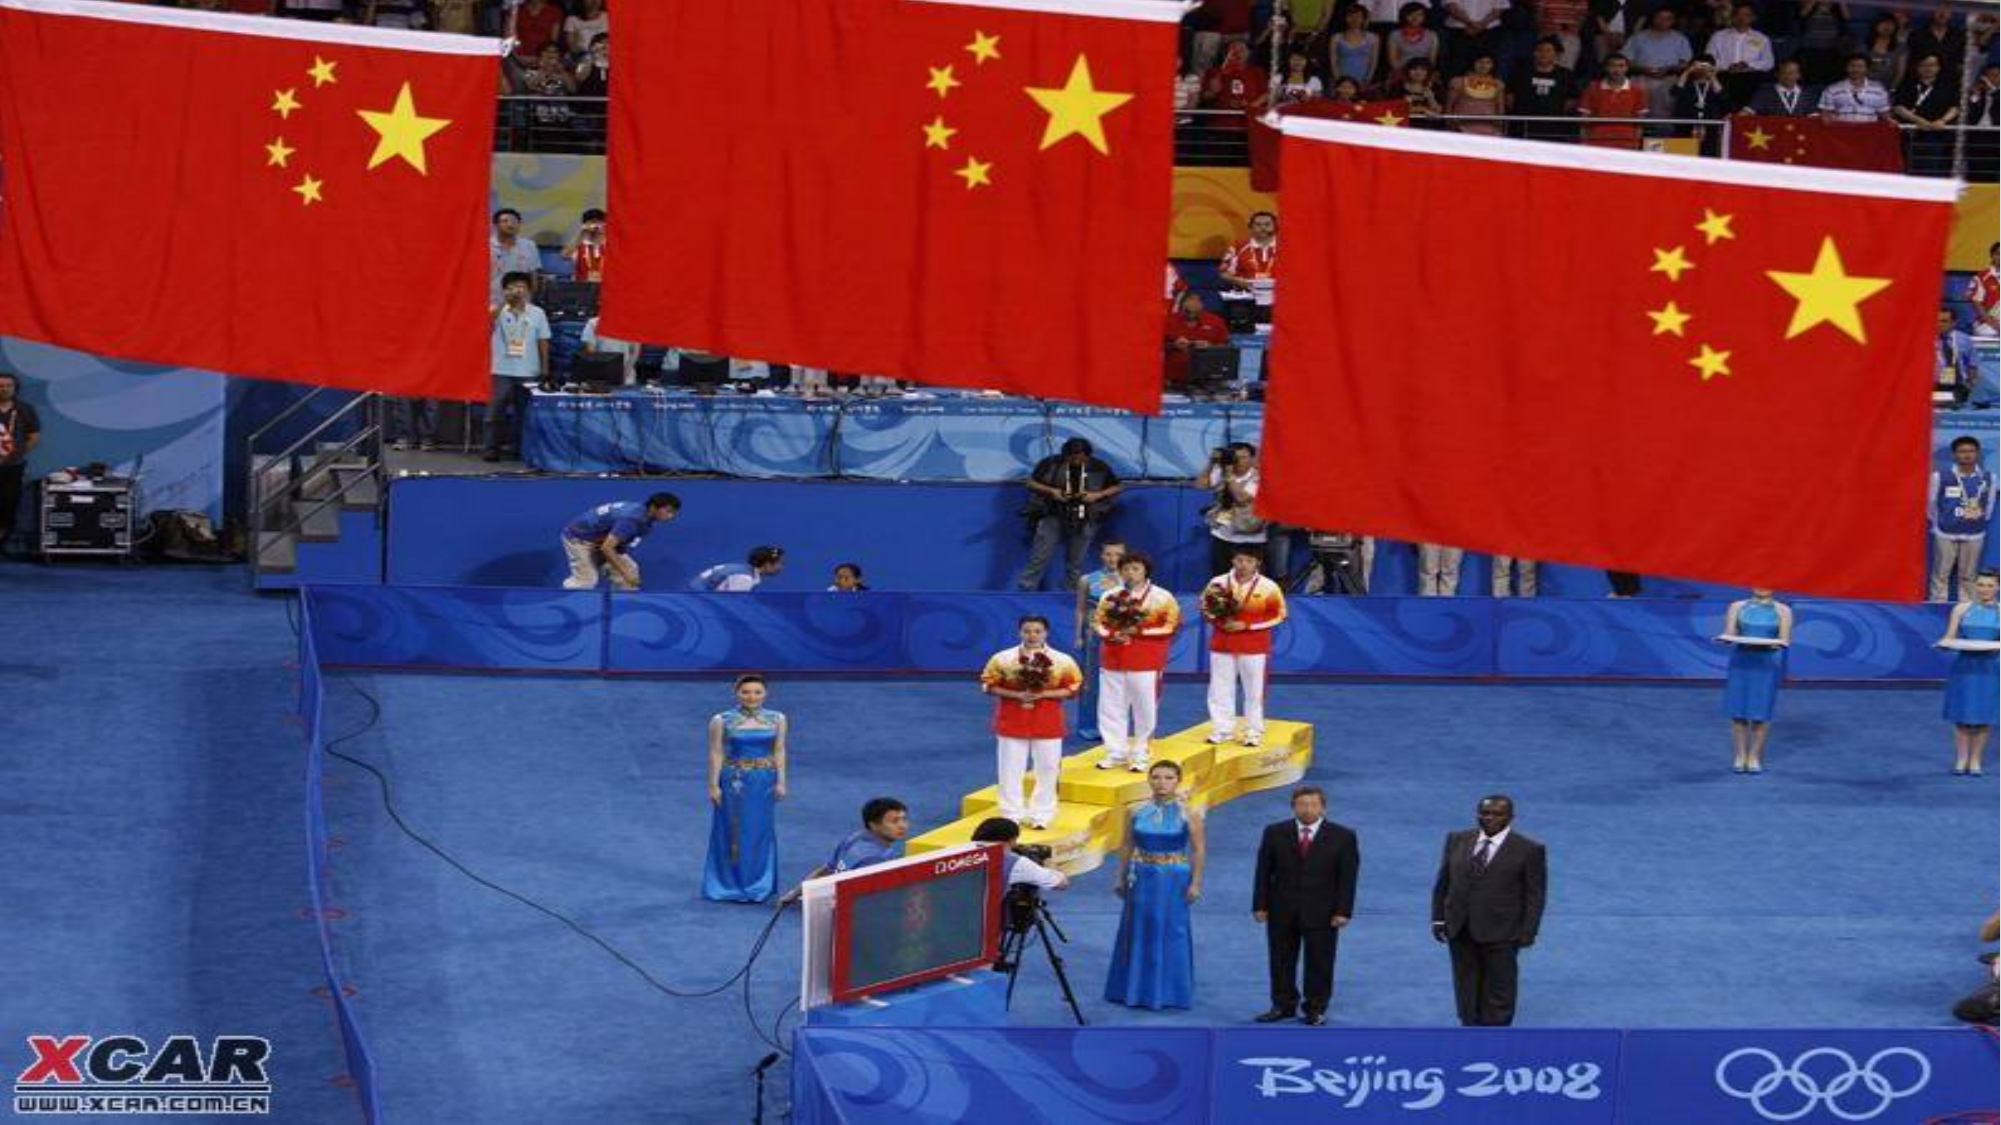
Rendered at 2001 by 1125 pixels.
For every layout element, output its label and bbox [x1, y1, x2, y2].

list [0, 0, 2000, 1125]
